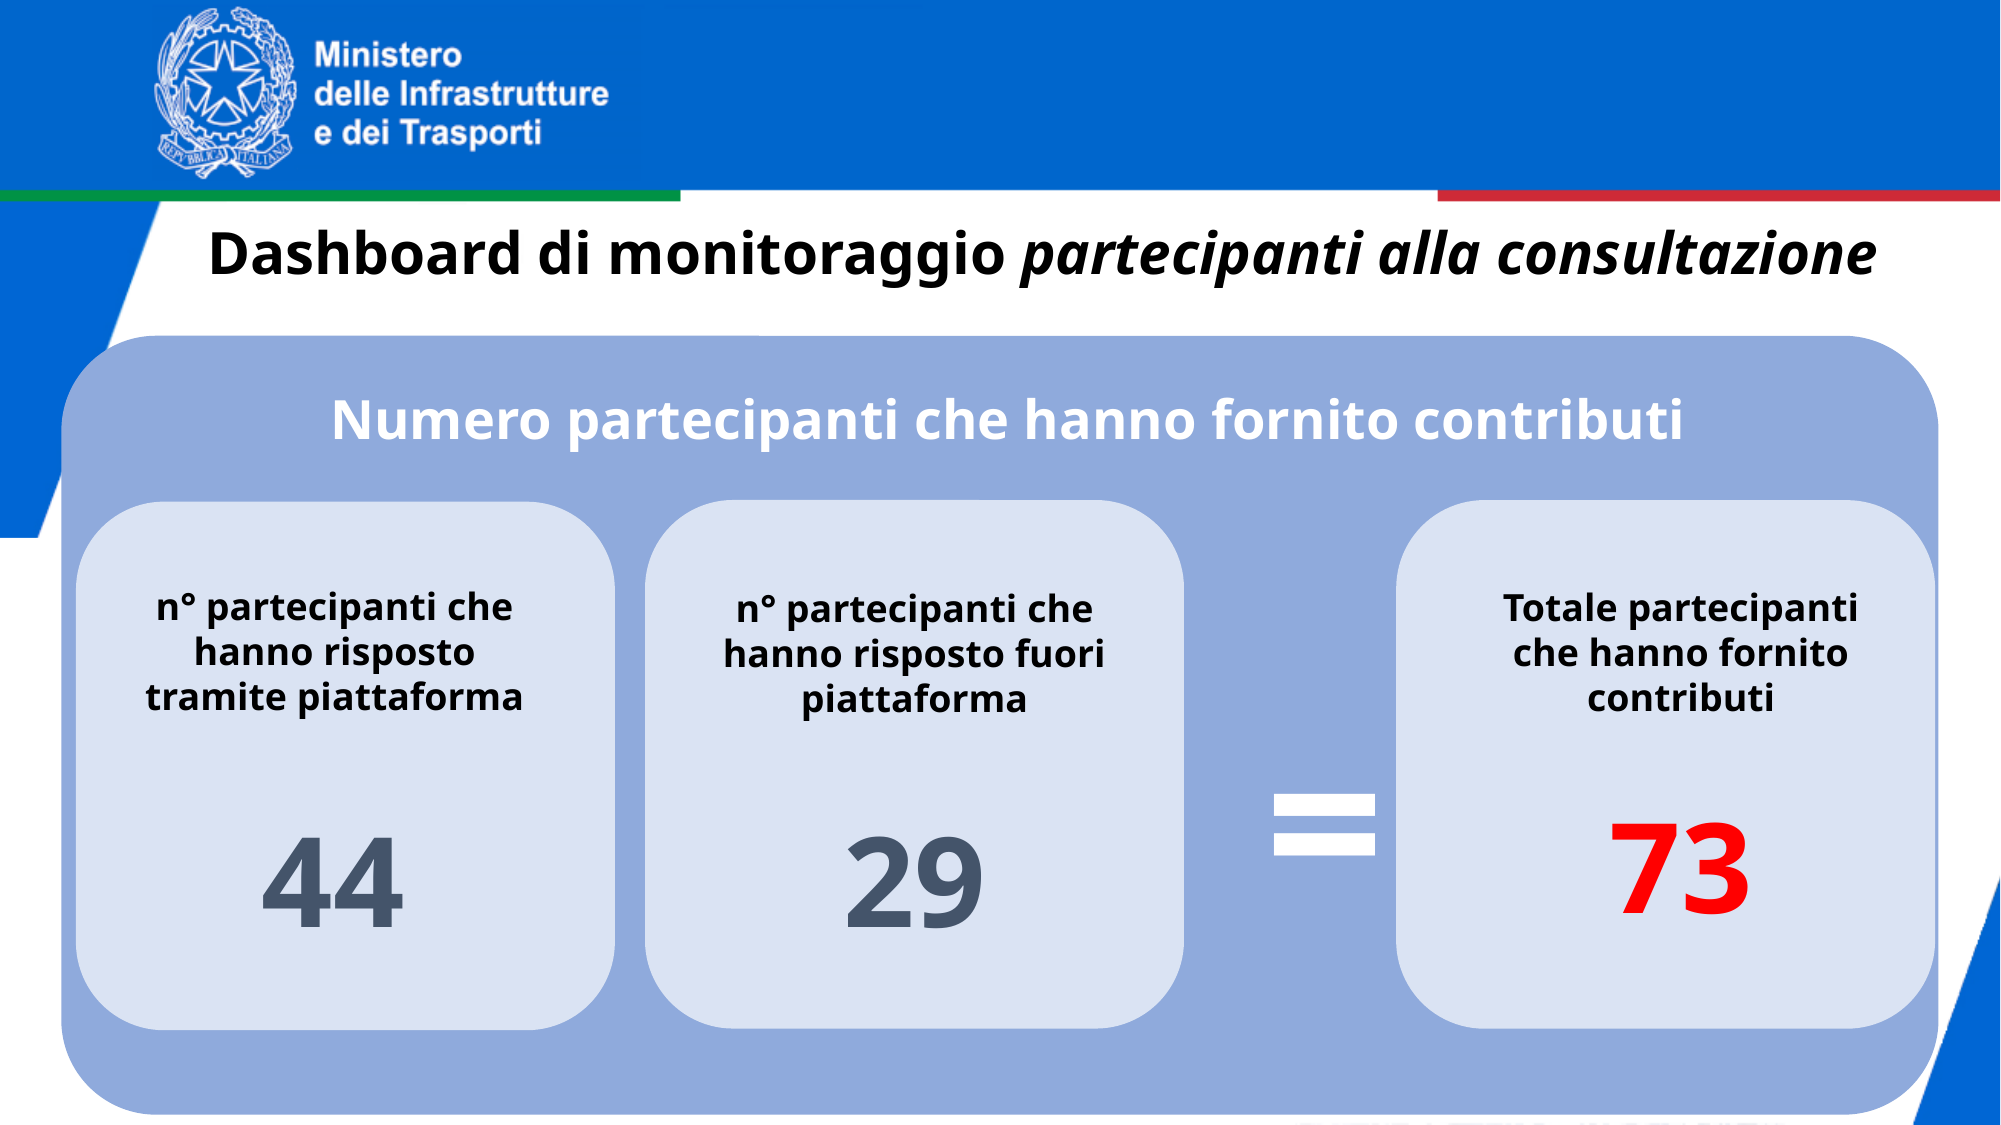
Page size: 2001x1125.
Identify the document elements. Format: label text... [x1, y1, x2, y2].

text_box n° partecipanti che hanno risposto fuori piattaforma [697, 578, 1133, 728]
text_box 73 [1529, 745, 1833, 982]
text_box Totale partecipanti che hanno fornito contributi [1463, 576, 1899, 727]
text_box 29 [762, 759, 1067, 997]
text_box 44 [181, 759, 485, 997]
text_box [74, 500, 616, 1032]
text_box n° partecipanti che hanno risposto tramite piattaforma [117, 575, 553, 726]
text_box Numero partecipanti che hanno fornito contributi [117, 378, 1900, 458]
text_box [643, 498, 1186, 1030]
text_box = [1250, 682, 1343, 948]
text_box Dashboard di monitoraggio partecipanti alla consultazione [104, 208, 1982, 294]
picture [0, 0, 2001, 1125]
text_box [1395, 499, 1937, 1030]
text_box [60, 334, 1940, 1116]
